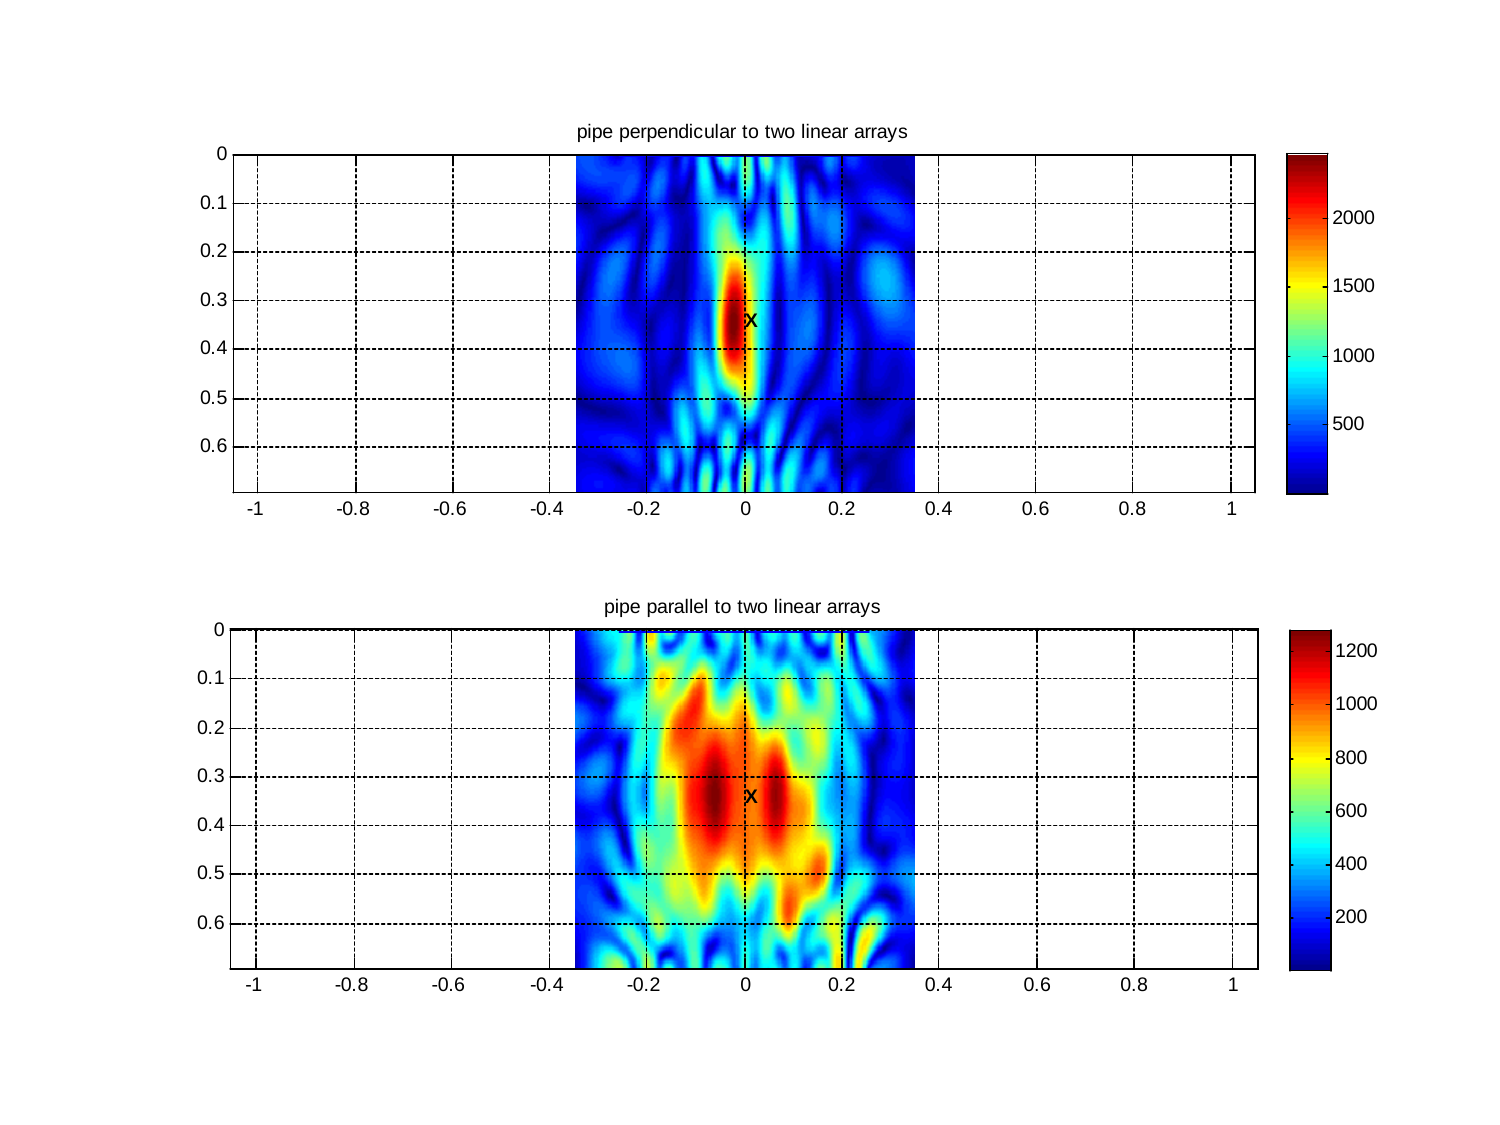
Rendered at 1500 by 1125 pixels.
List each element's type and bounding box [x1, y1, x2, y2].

picture [0, 74, 1500, 1080]
